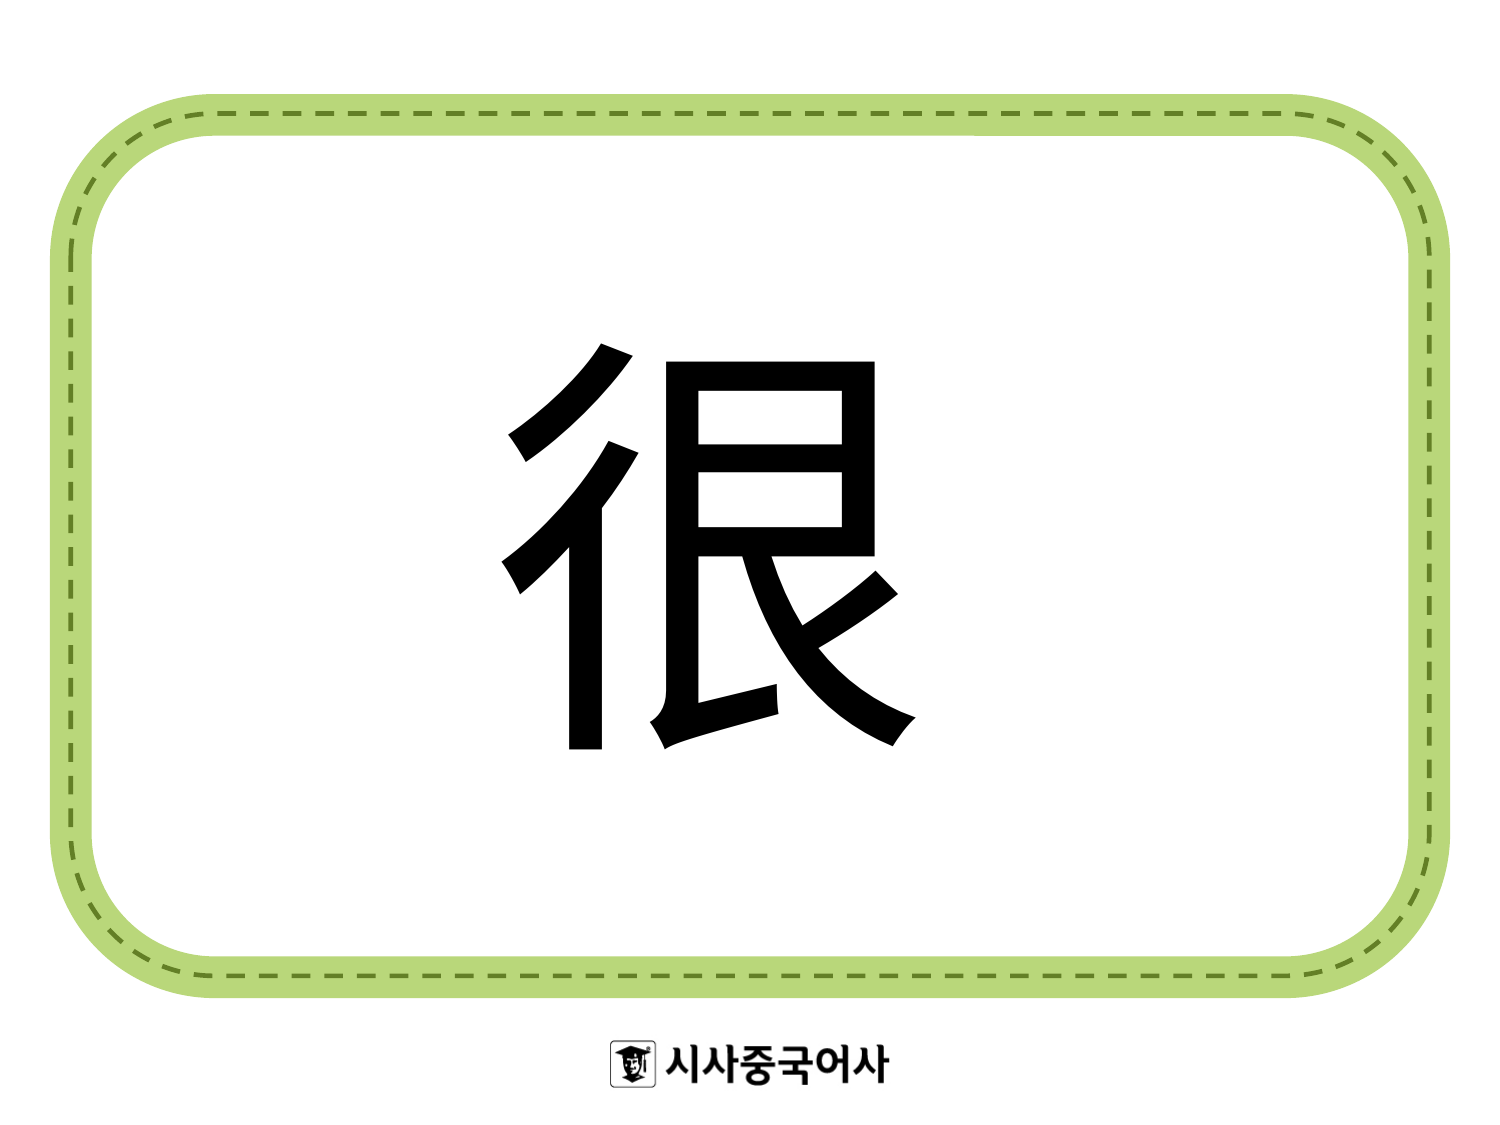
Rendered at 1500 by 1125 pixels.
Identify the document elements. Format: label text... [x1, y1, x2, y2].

text_box 很 [145, 189, 1354, 853]
picture [602, 1034, 898, 1094]
